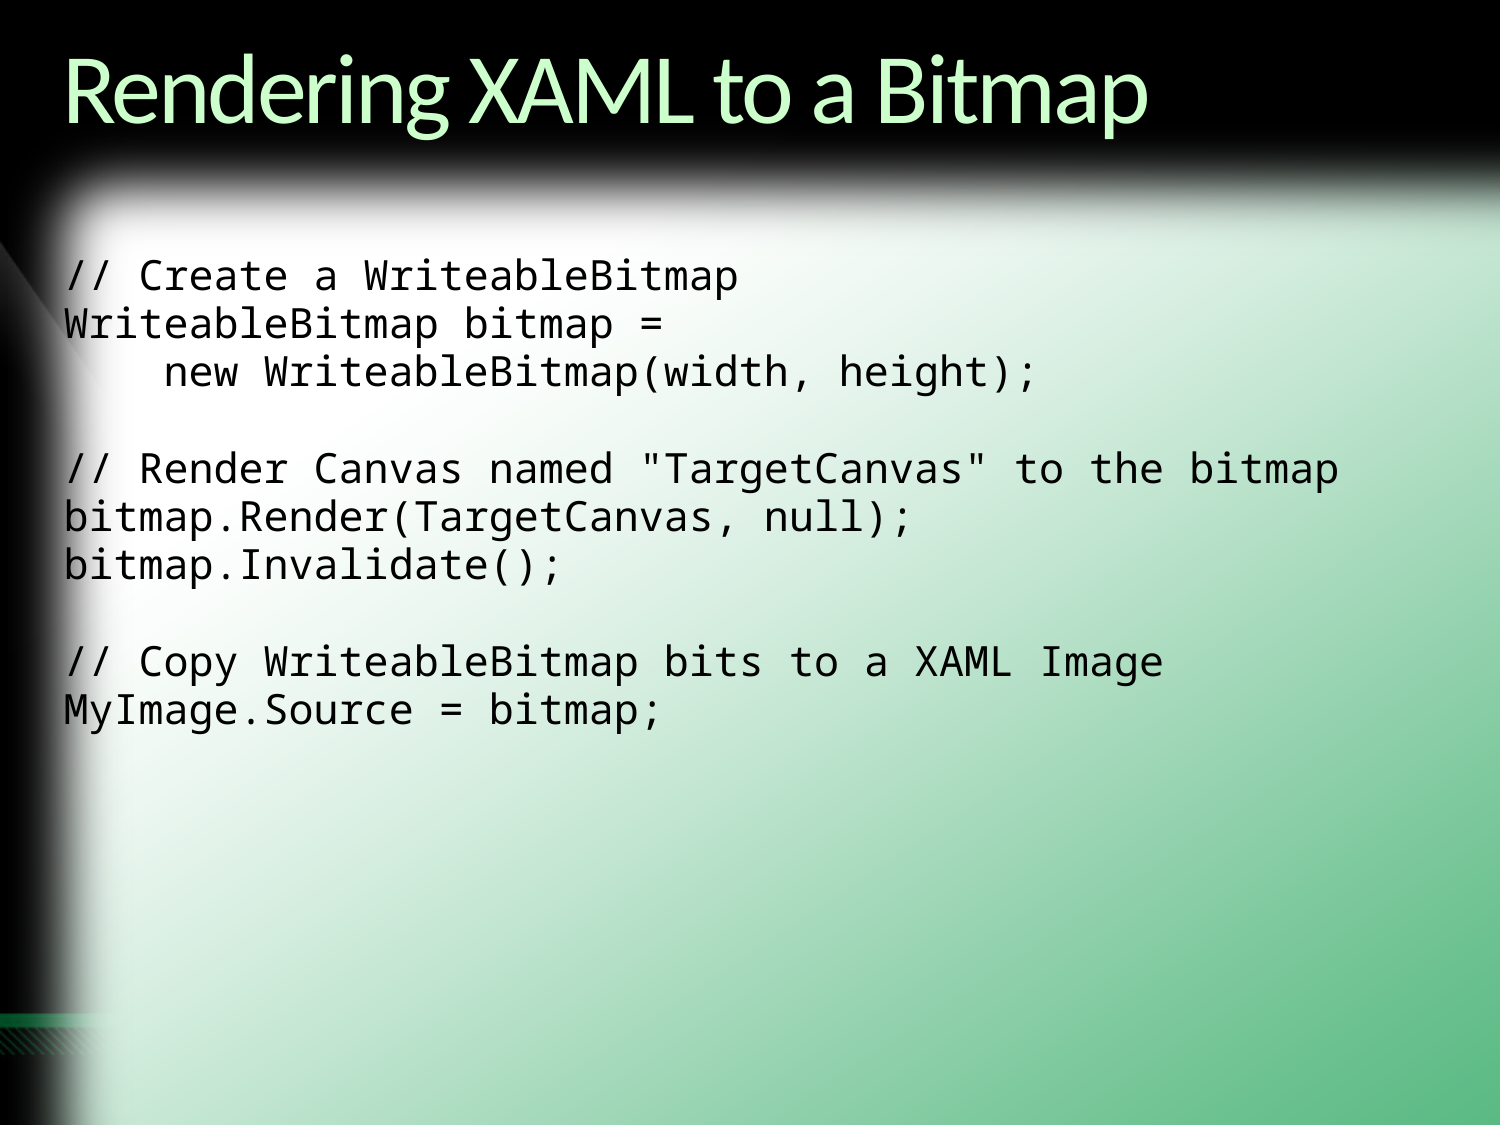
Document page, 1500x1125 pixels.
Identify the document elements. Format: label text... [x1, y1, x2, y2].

title Rendering XAML to a Bitmap [62, 37, 1438, 147]
list // Create a WriteableBitmap WriteableBitmap bitmap = new WriteableBitmap(width, height); // Render Canvas named "TargetCanvas" to the bitmap bitmap.Render(TargetCanvas, null); bitmap.Invalidate(); // Copy WriteableBitmap bits to a XAML Image MyImage.Source = bitmap; [63, 257, 1433, 537]
picture [0, 0, 1500, 1125]
